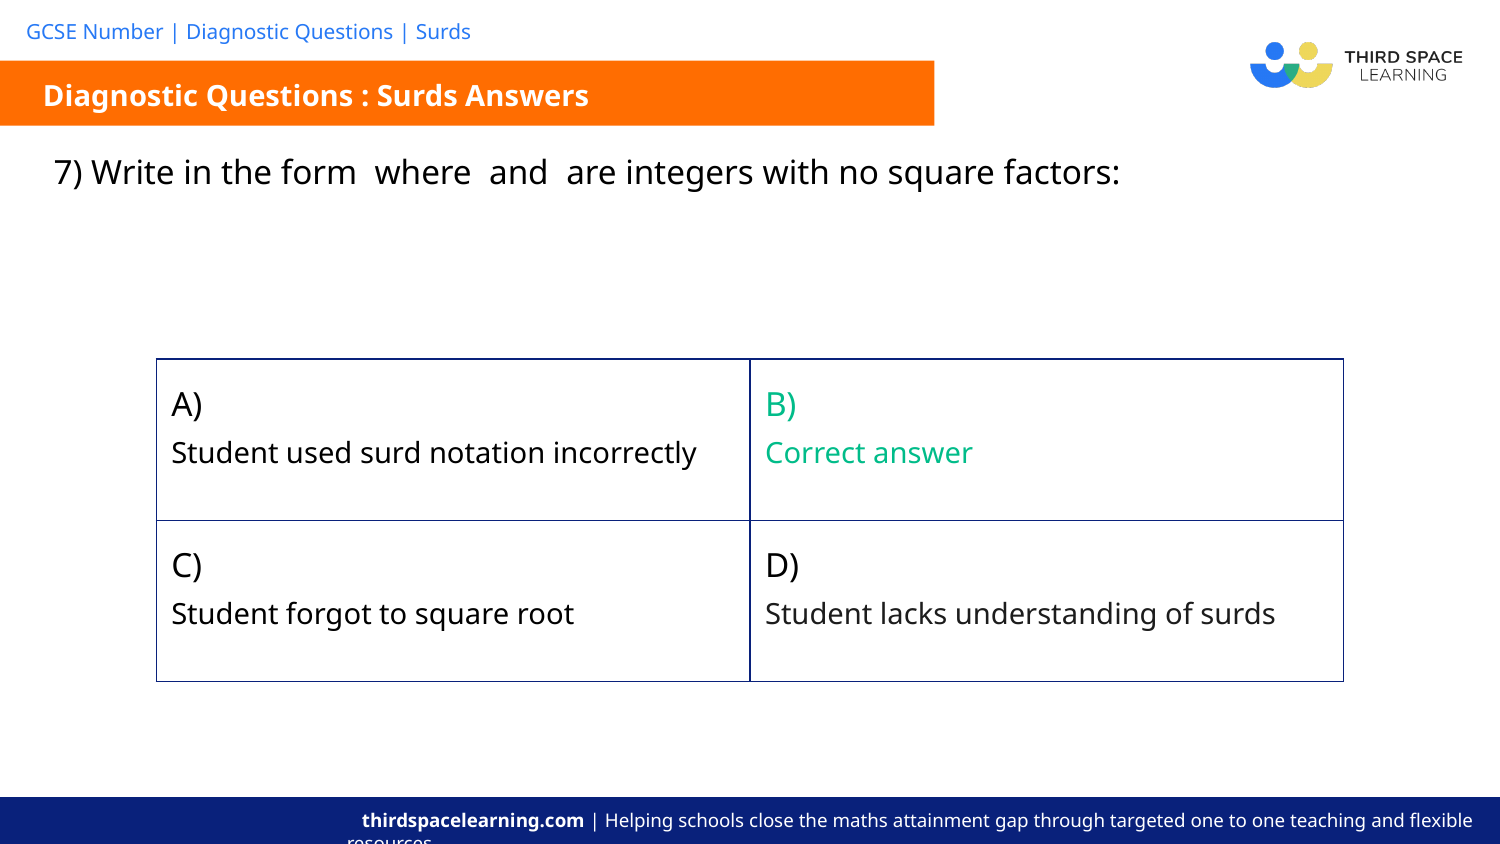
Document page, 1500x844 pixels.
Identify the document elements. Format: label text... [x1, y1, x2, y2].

picture [1250, 33, 1465, 99]
text_box Diagnostic Questions : Surds Answers [27, 61, 778, 127]
